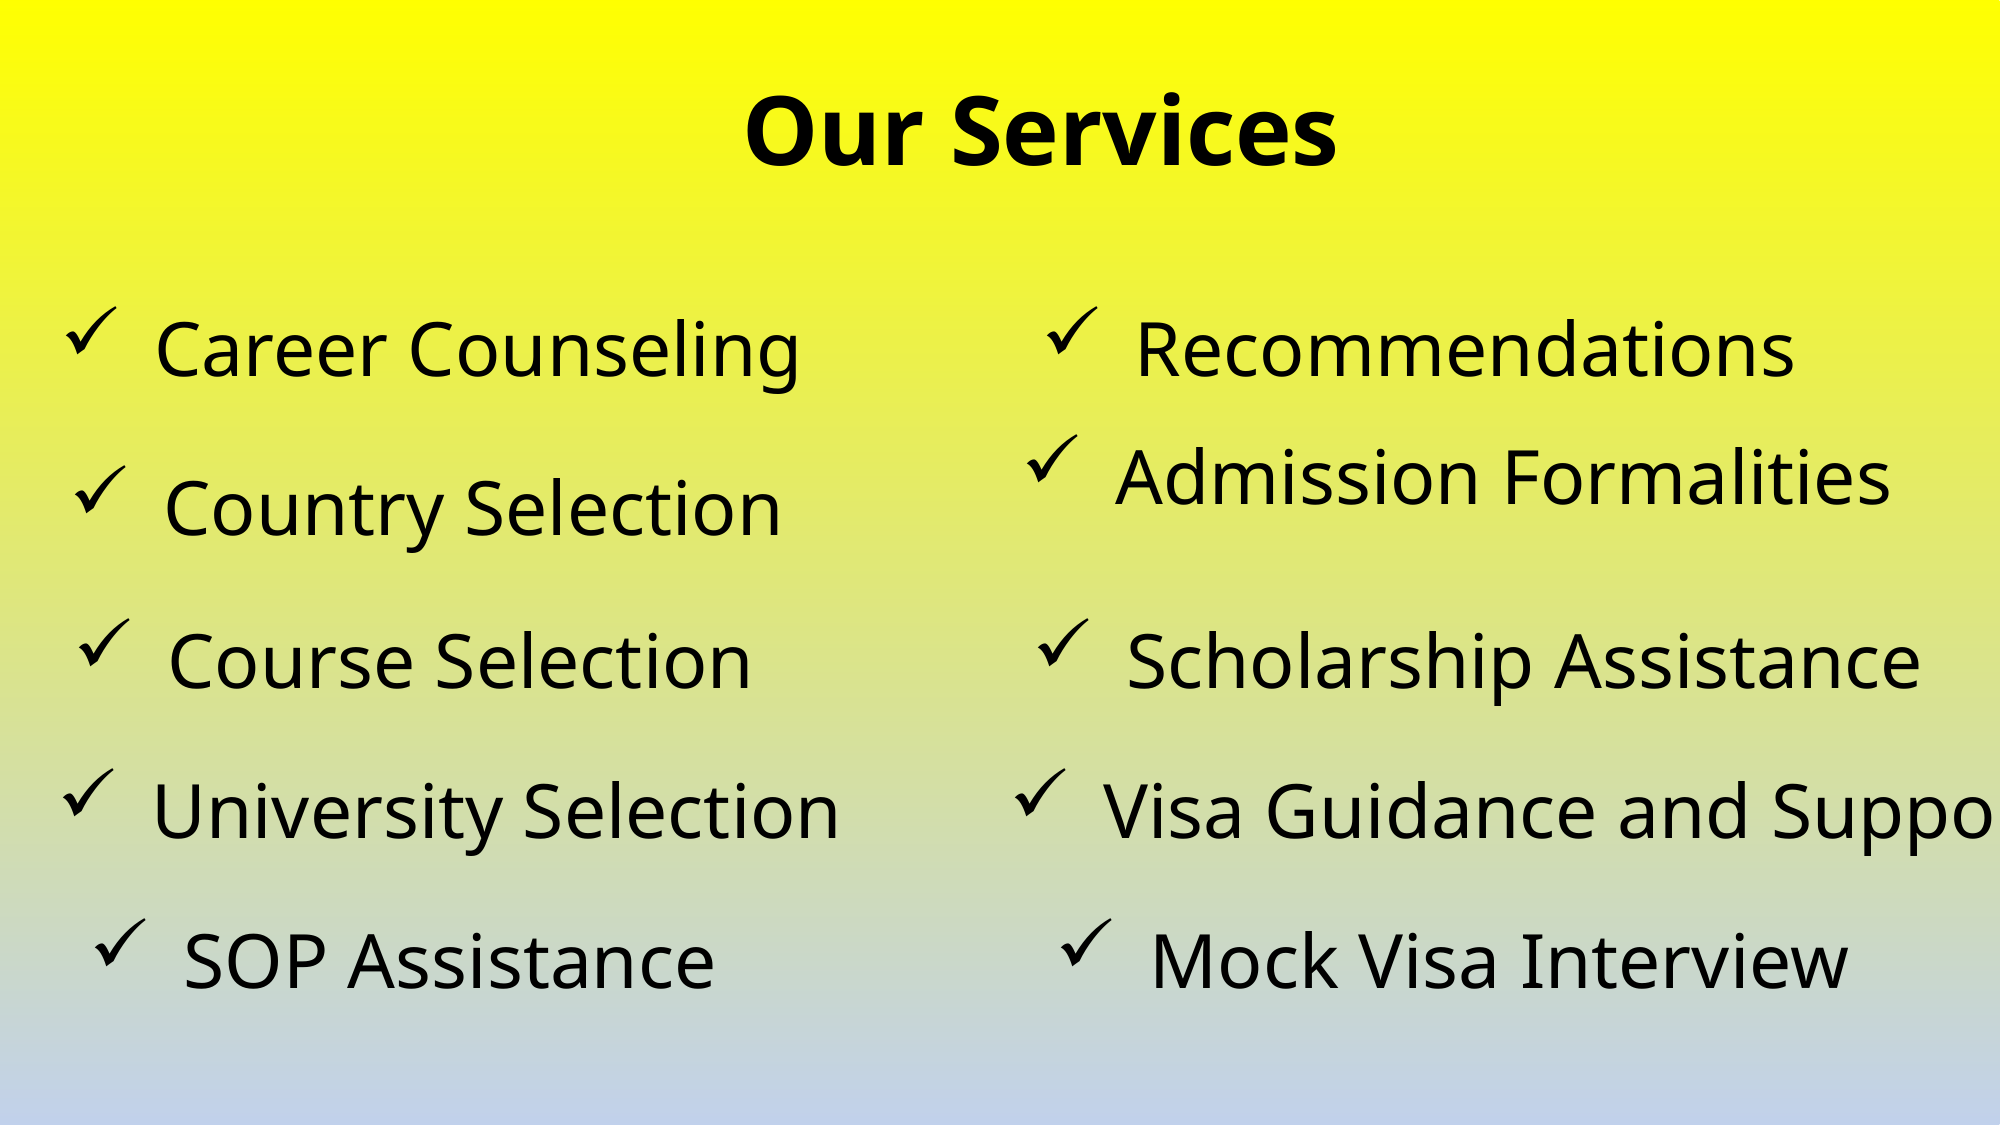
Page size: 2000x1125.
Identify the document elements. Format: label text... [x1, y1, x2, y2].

text_box Recommendations [1026, 293, 1812, 399]
text_box Admission Formalities [1007, 422, 1908, 528]
text_box Career Counseling [45, 293, 818, 399]
text_box Scholarship Assistance [1017, 606, 1939, 712]
text_box Visa Guidance and Support [994, 756, 2000, 862]
text_box Course Selection [58, 606, 770, 712]
text_box Our Services [727, 62, 1380, 193]
text_box University Selection [43, 756, 857, 862]
text_box Mock Visa Interview [1041, 906, 1865, 1012]
text_box SOP Assistance [74, 906, 732, 1012]
text_box Country Selection [55, 453, 799, 558]
